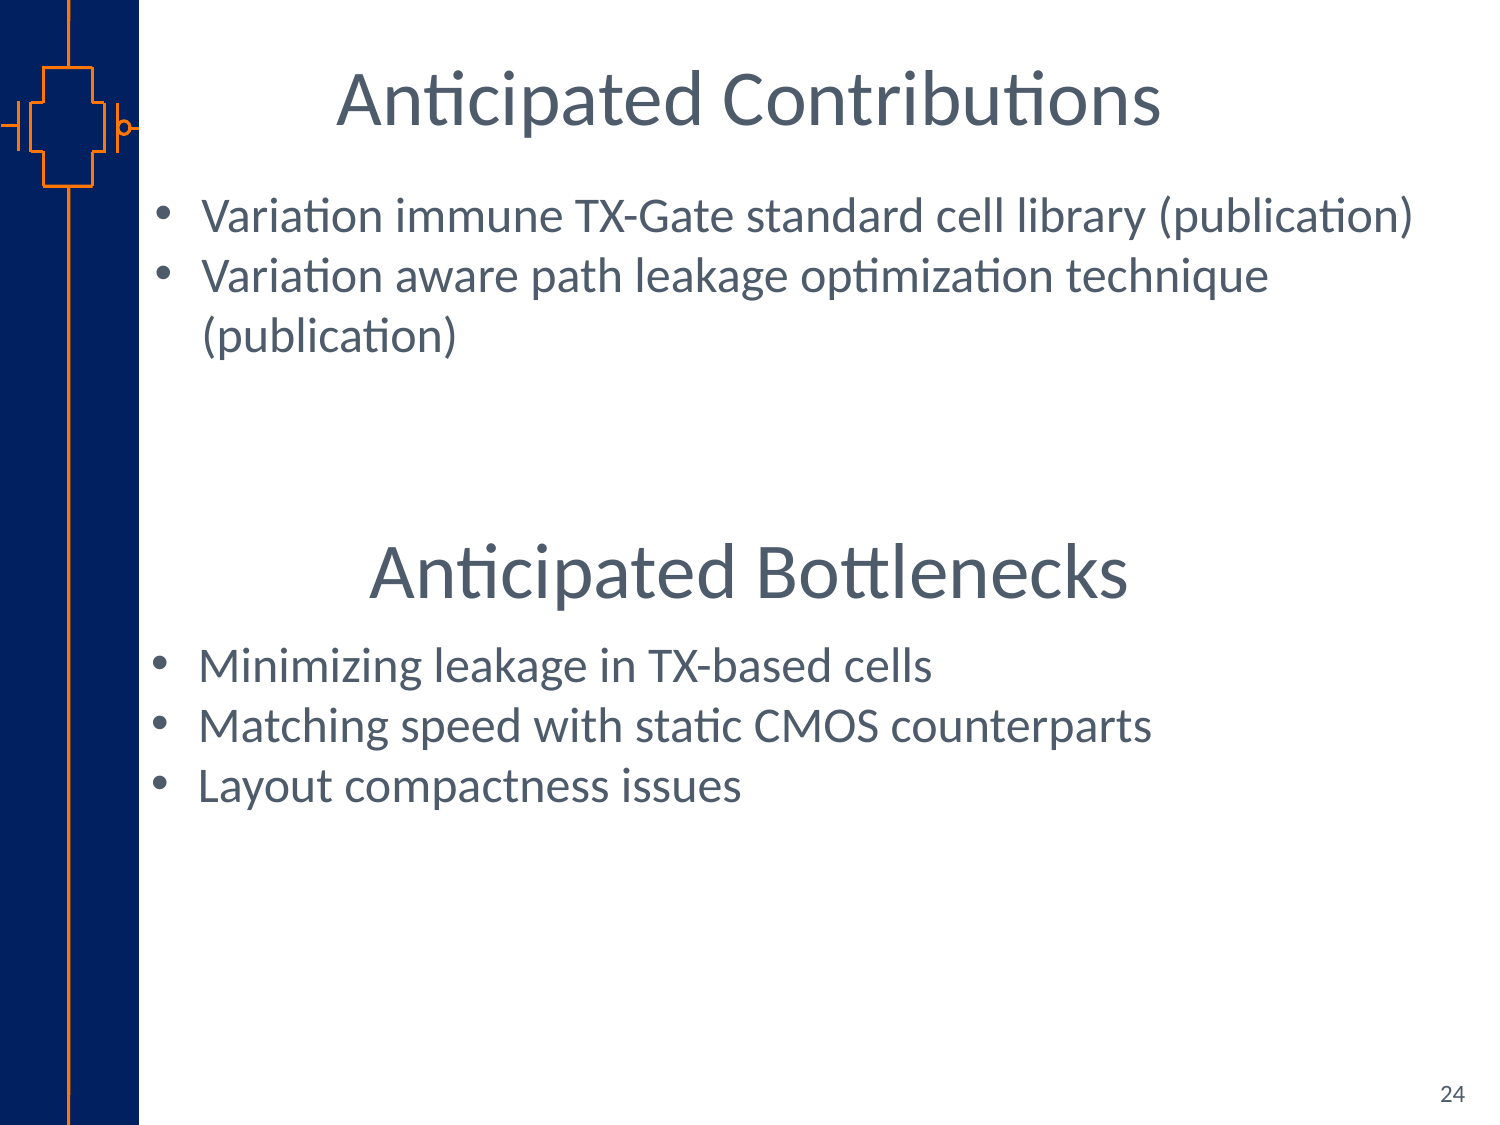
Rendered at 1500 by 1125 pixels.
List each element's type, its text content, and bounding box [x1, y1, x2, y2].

text_box Variation immune TX-Gate standard cell library (publication) Variation aware path leakage optimization technique (publication) [139, 174, 1500, 430]
text_box Minimizing leakage in TX-based cells Matching speed with static CMOS counterparts Layout compactness issues [136, 624, 1500, 880]
text_box Anticipated Contributions [0, 38, 1500, 149]
text_box Anticipated Bottlenecks [0, 512, 1500, 623]
slide_number 24 [1425, 1062, 1488, 1123]
